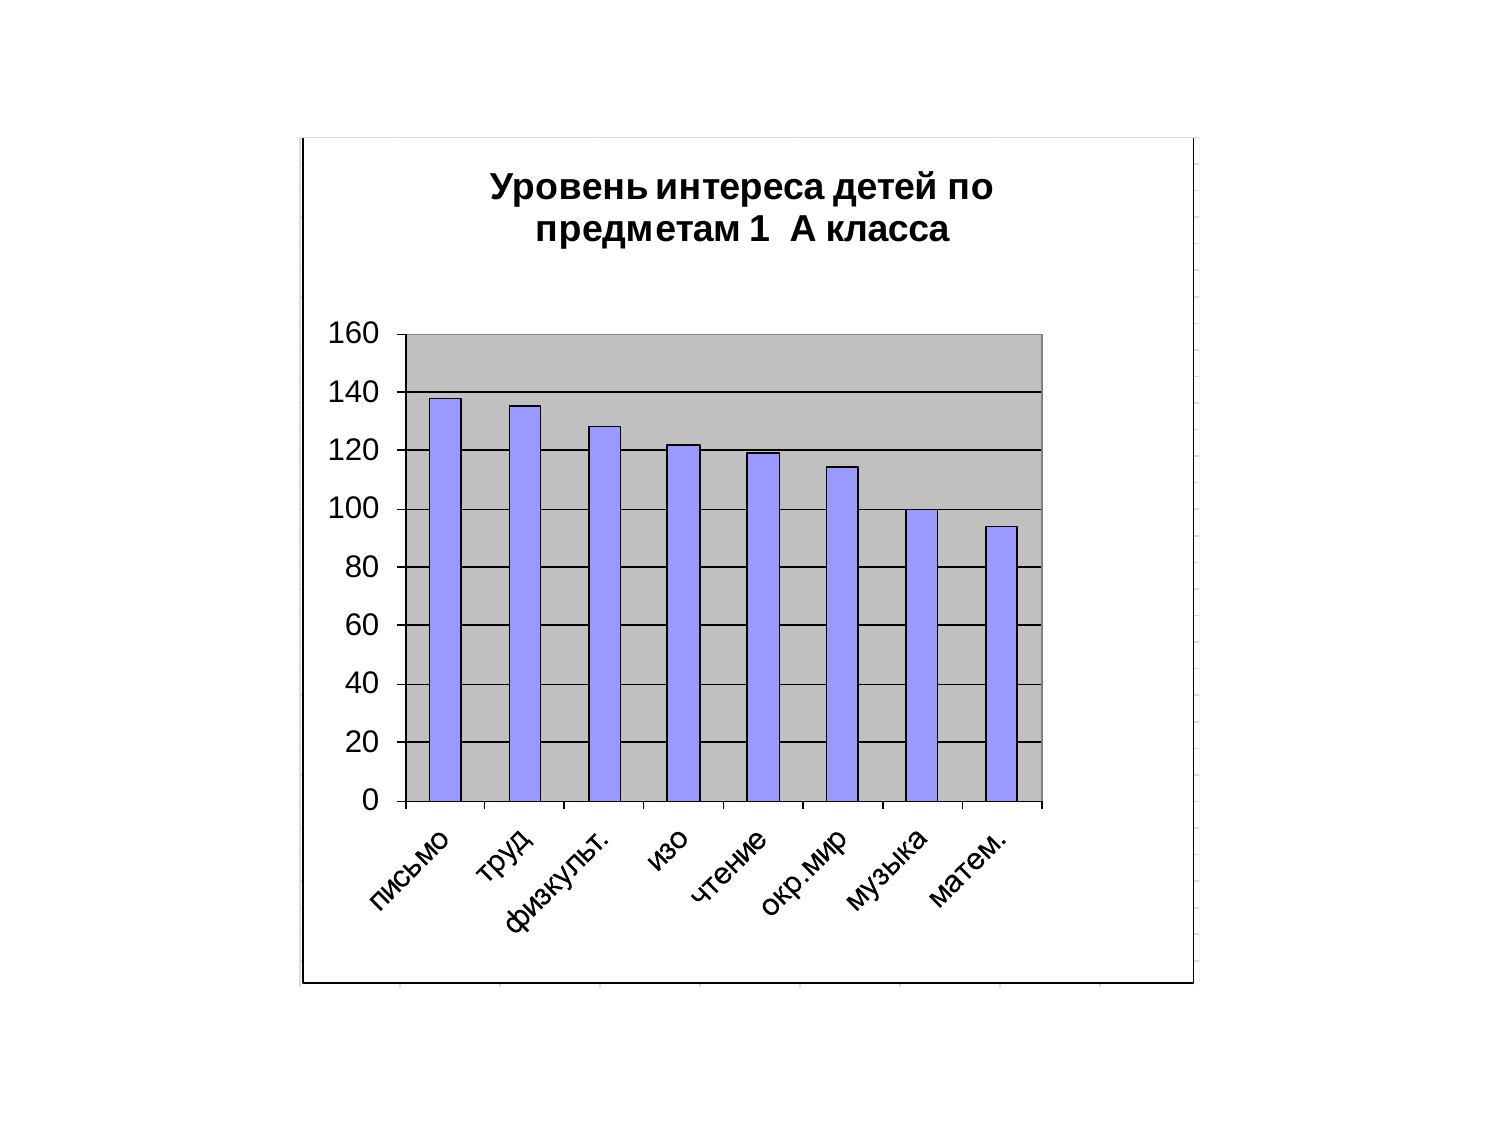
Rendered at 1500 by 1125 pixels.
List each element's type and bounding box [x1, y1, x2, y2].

text_box [298, 136, 1201, 989]
